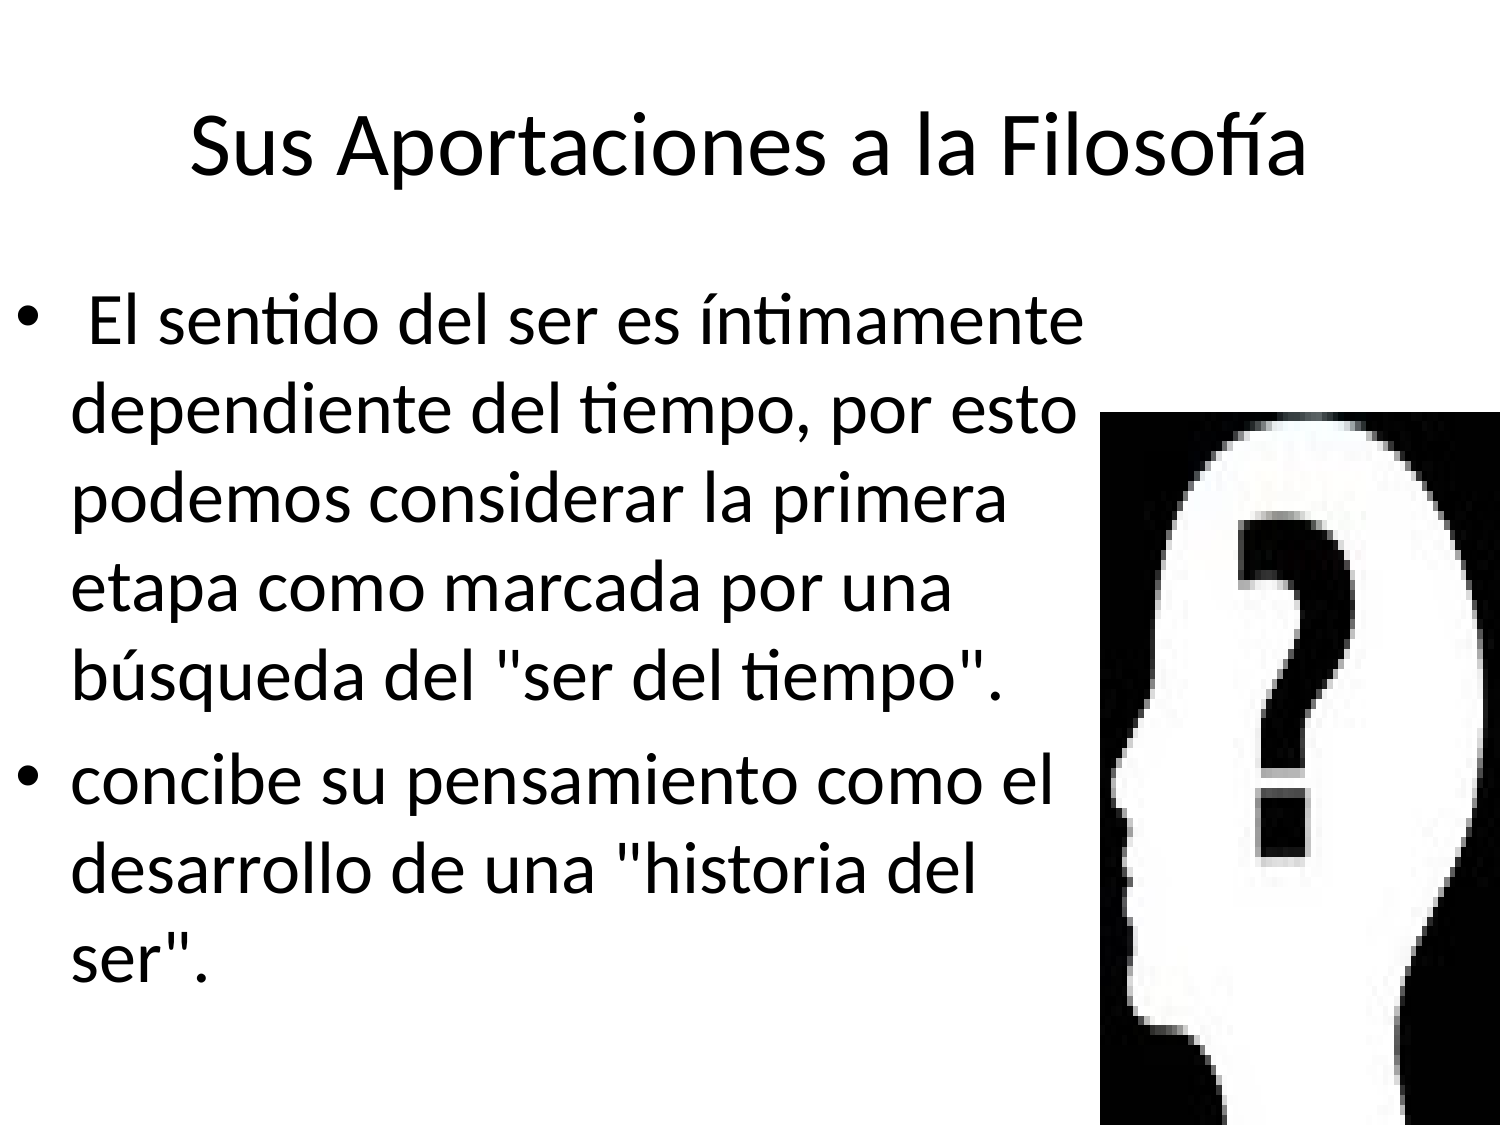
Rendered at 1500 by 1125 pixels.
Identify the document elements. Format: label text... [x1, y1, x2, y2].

picture [1099, 412, 1500, 1125]
title Sus Aportaciones a la Filosofía [75, 45, 1425, 233]
list El sentido del ser es íntimamente dependiente del tiempo, por esto podemos considerar la primera etapa como marcada por una búsqueda del "ser del tiempo". concibe su pensamiento como el desarrollo de una "historia del ser". [0, 262, 1150, 1005]
